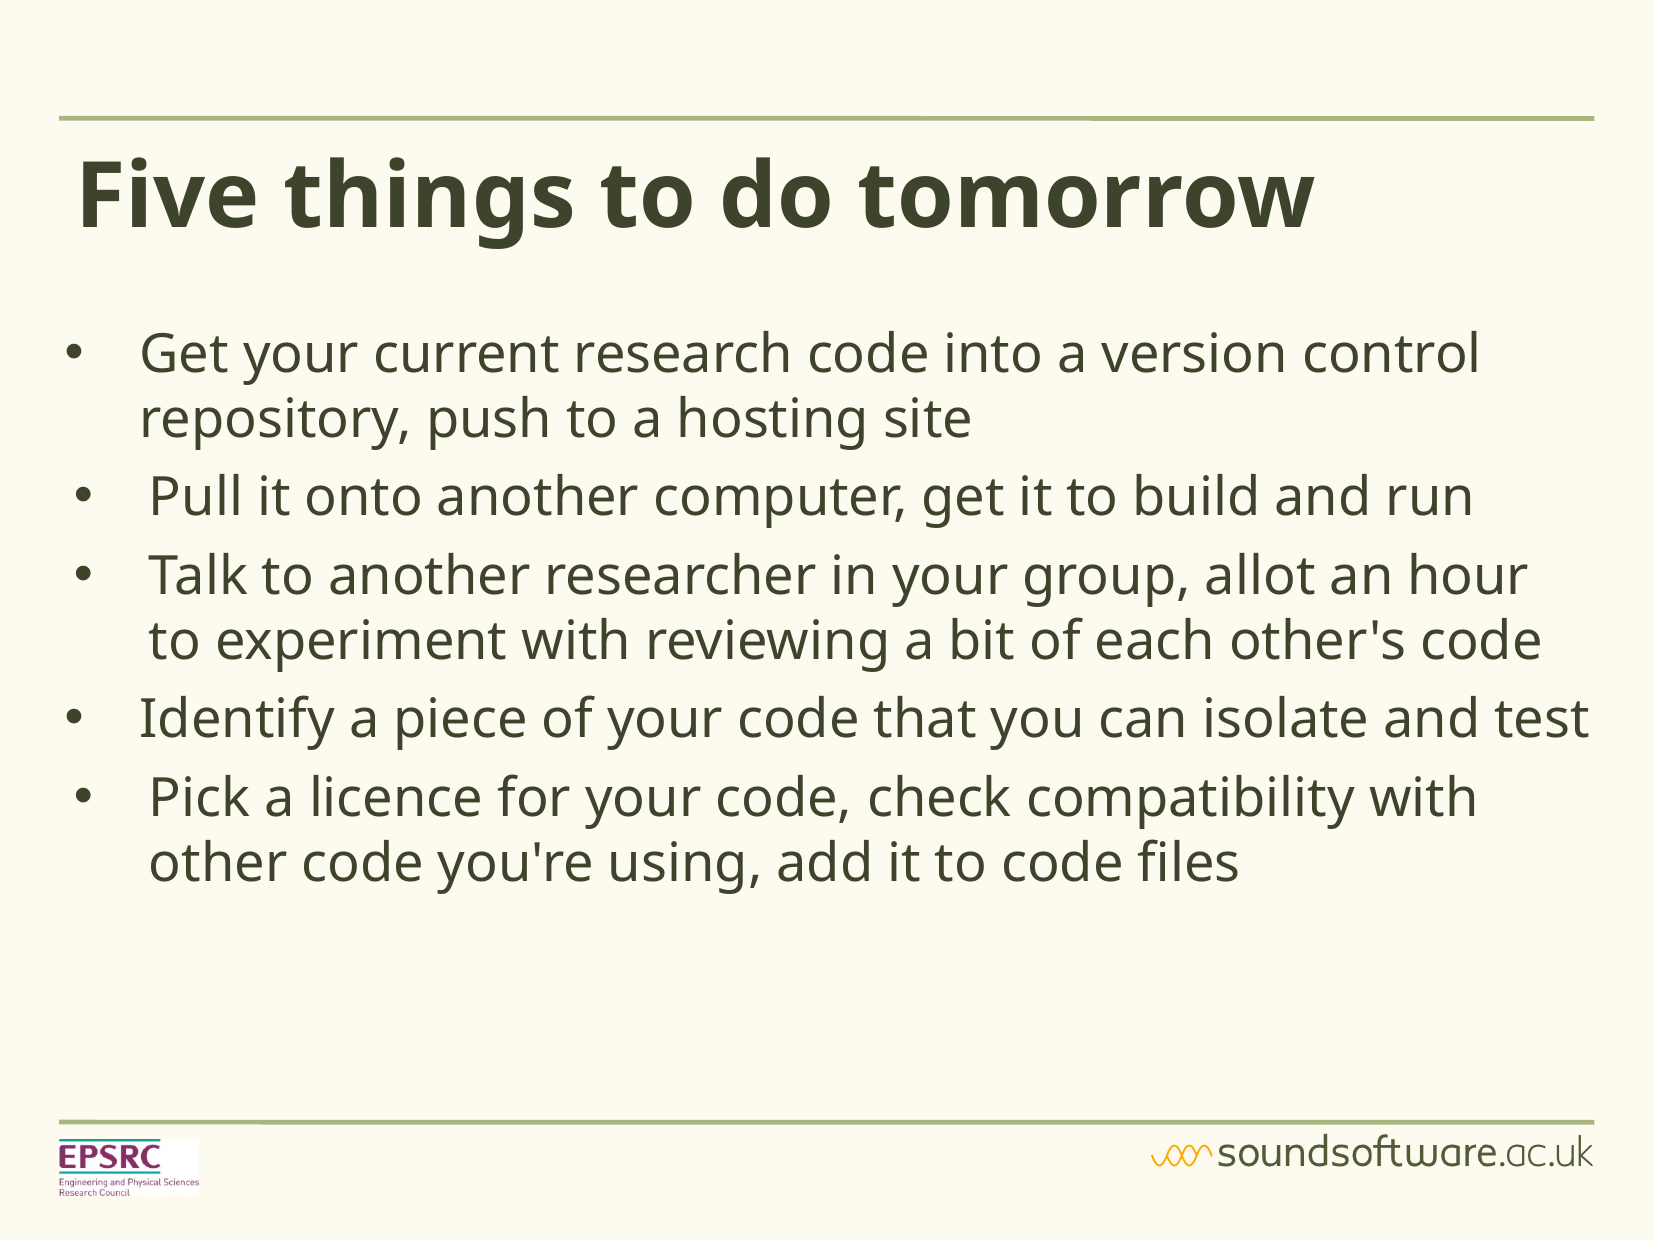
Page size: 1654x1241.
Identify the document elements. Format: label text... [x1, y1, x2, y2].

picture [1151, 1133, 1593, 1167]
title Five things to do tomorrow [59, 72, 1592, 309]
list Get your current research code into a version control repository, push to a hosting site Pull it onto another computer, get it to build and run Talk to another researcher in your group, allot an hour to experiment with reviewing a bit of each other's code Identify a piece of your code that you can isolate and test Pick a licence for your code, check compatibility with other code you're using, add it to code files [47, 309, 1614, 1111]
picture [59, 1139, 199, 1196]
